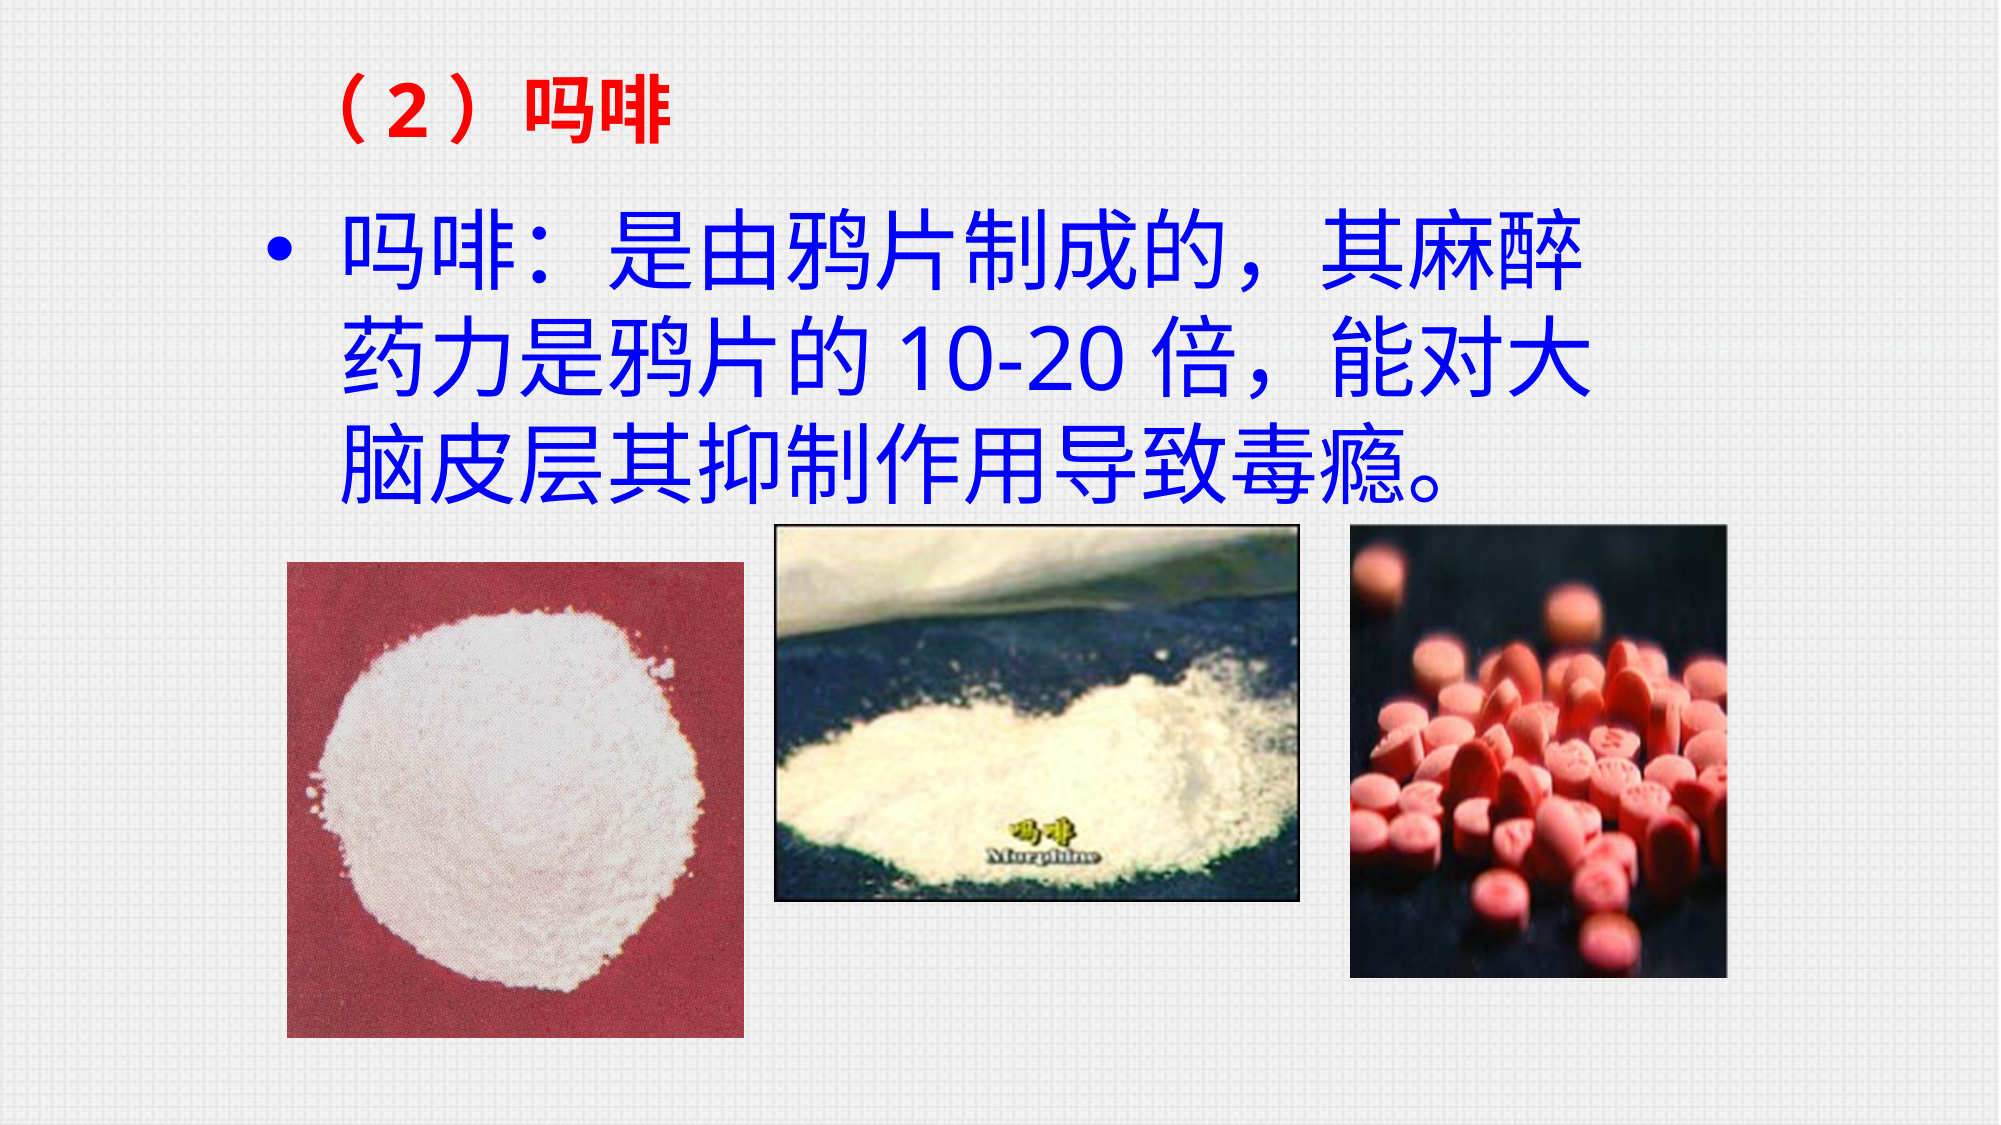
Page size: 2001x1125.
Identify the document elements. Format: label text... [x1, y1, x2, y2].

picture [0, 0, 1999, 1125]
title （2）吗啡 [80, 45, 885, 171]
list 吗啡：是由鸦片制成的，其麻醉药力是鸦片的10-20倍，能对大脑皮层其抑制作用导致毒瘾。 [249, 187, 1650, 450]
